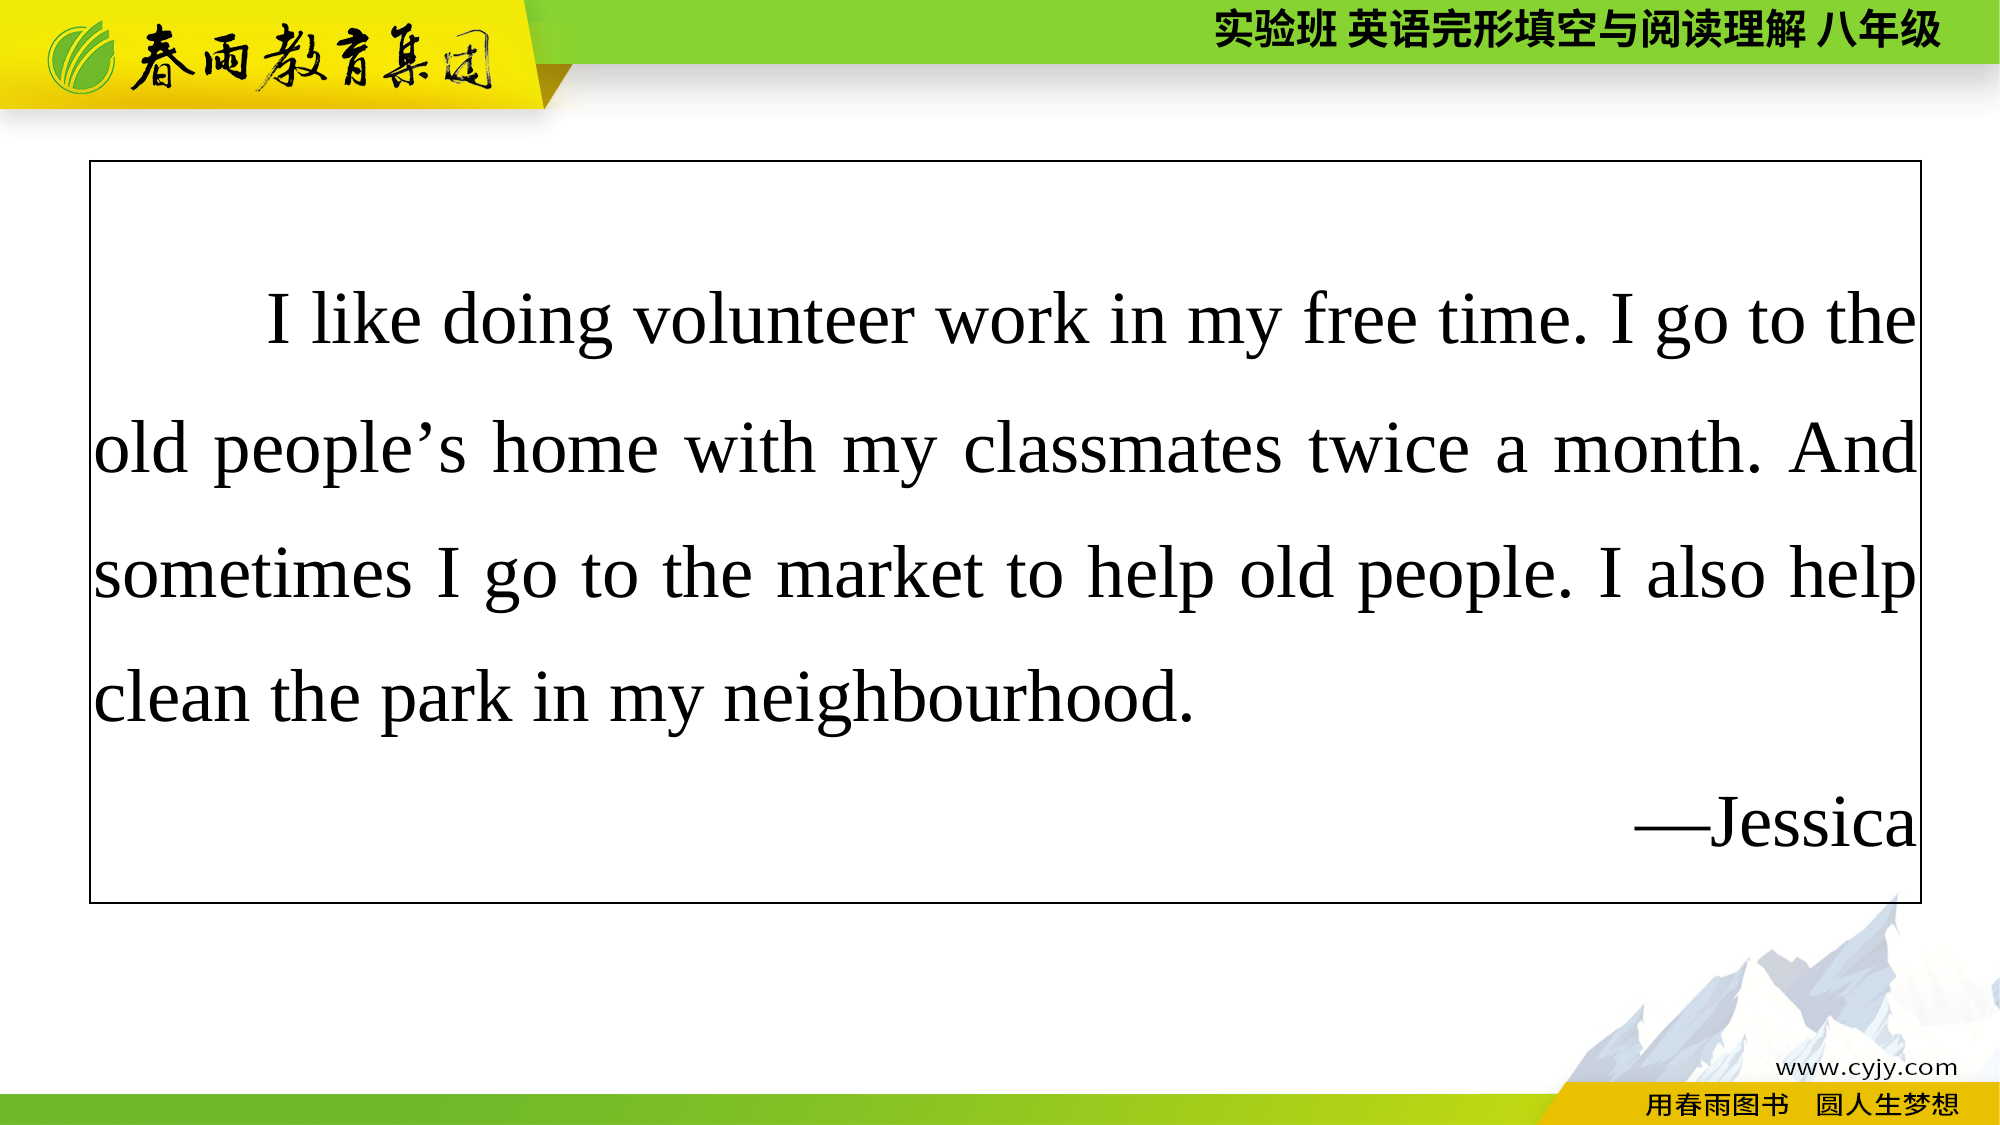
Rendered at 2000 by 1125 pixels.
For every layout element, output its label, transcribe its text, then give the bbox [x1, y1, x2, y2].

picture [0, 0, 2000, 1125]
table_header I like doing volunteer work in my free time. I go to the old people’s home with my classmates twice a month. And sometimes I go to the market to help old people. I also help clean the park in my neighbourhood. —Jessica [91, 162, 1920, 902]
